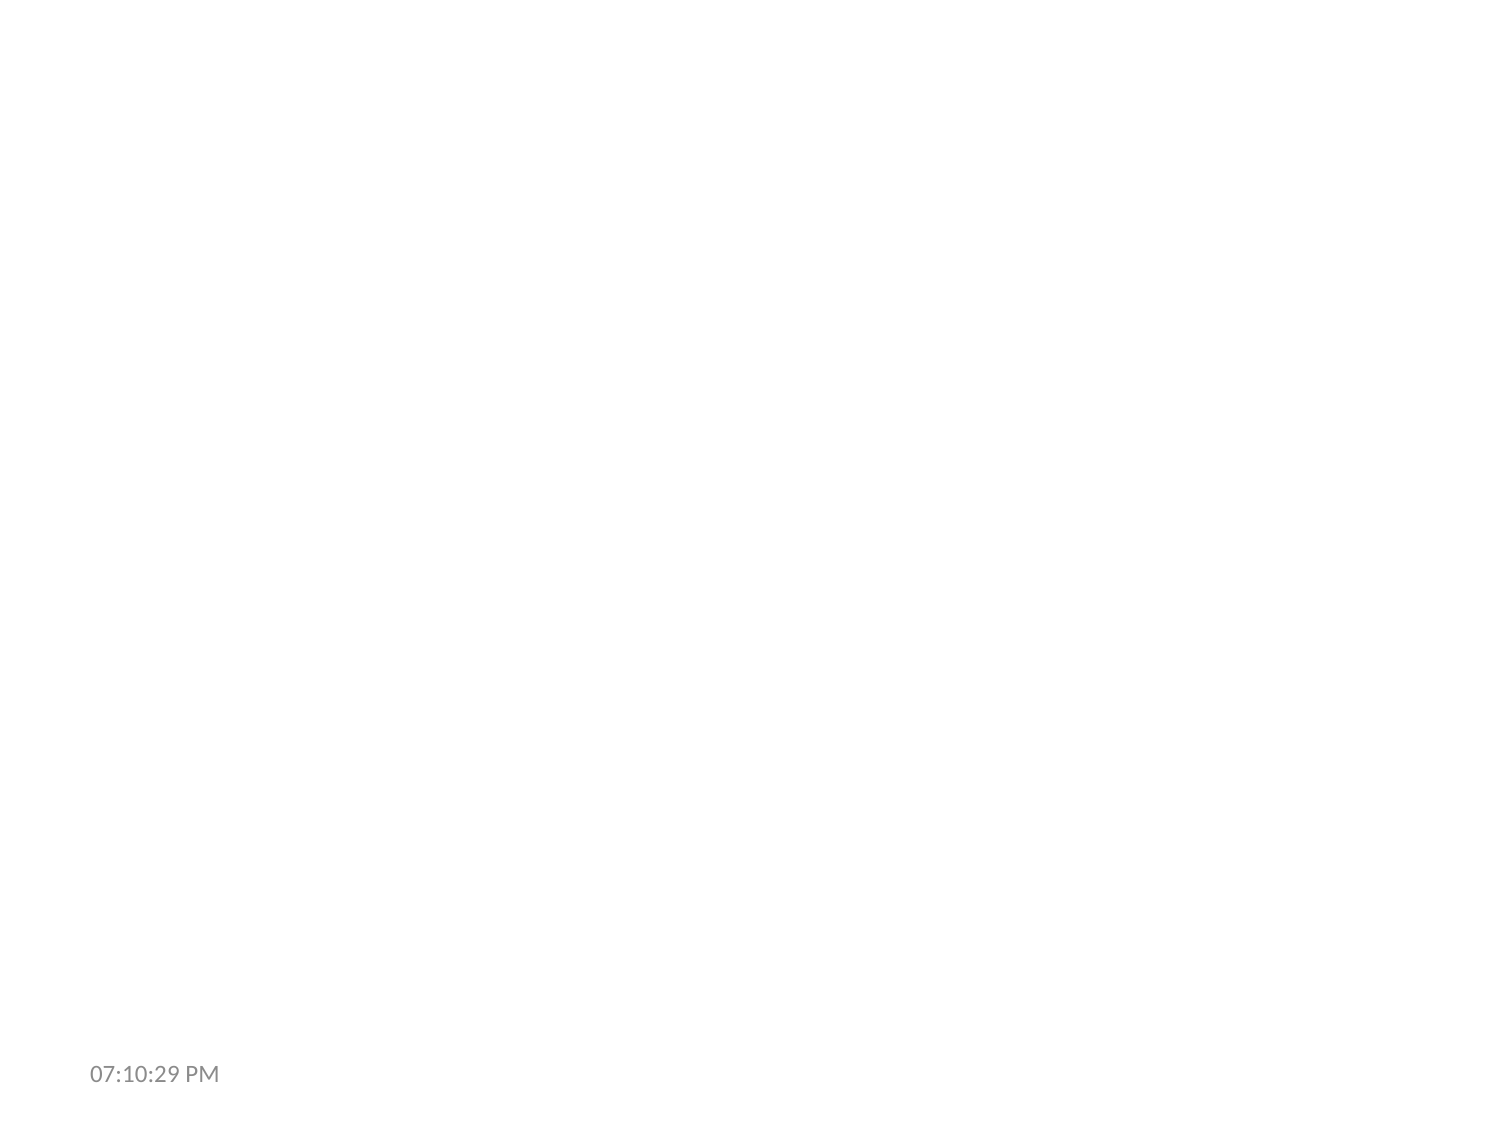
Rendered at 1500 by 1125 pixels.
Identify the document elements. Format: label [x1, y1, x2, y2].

slide_number [75, 1042, 425, 1103]
